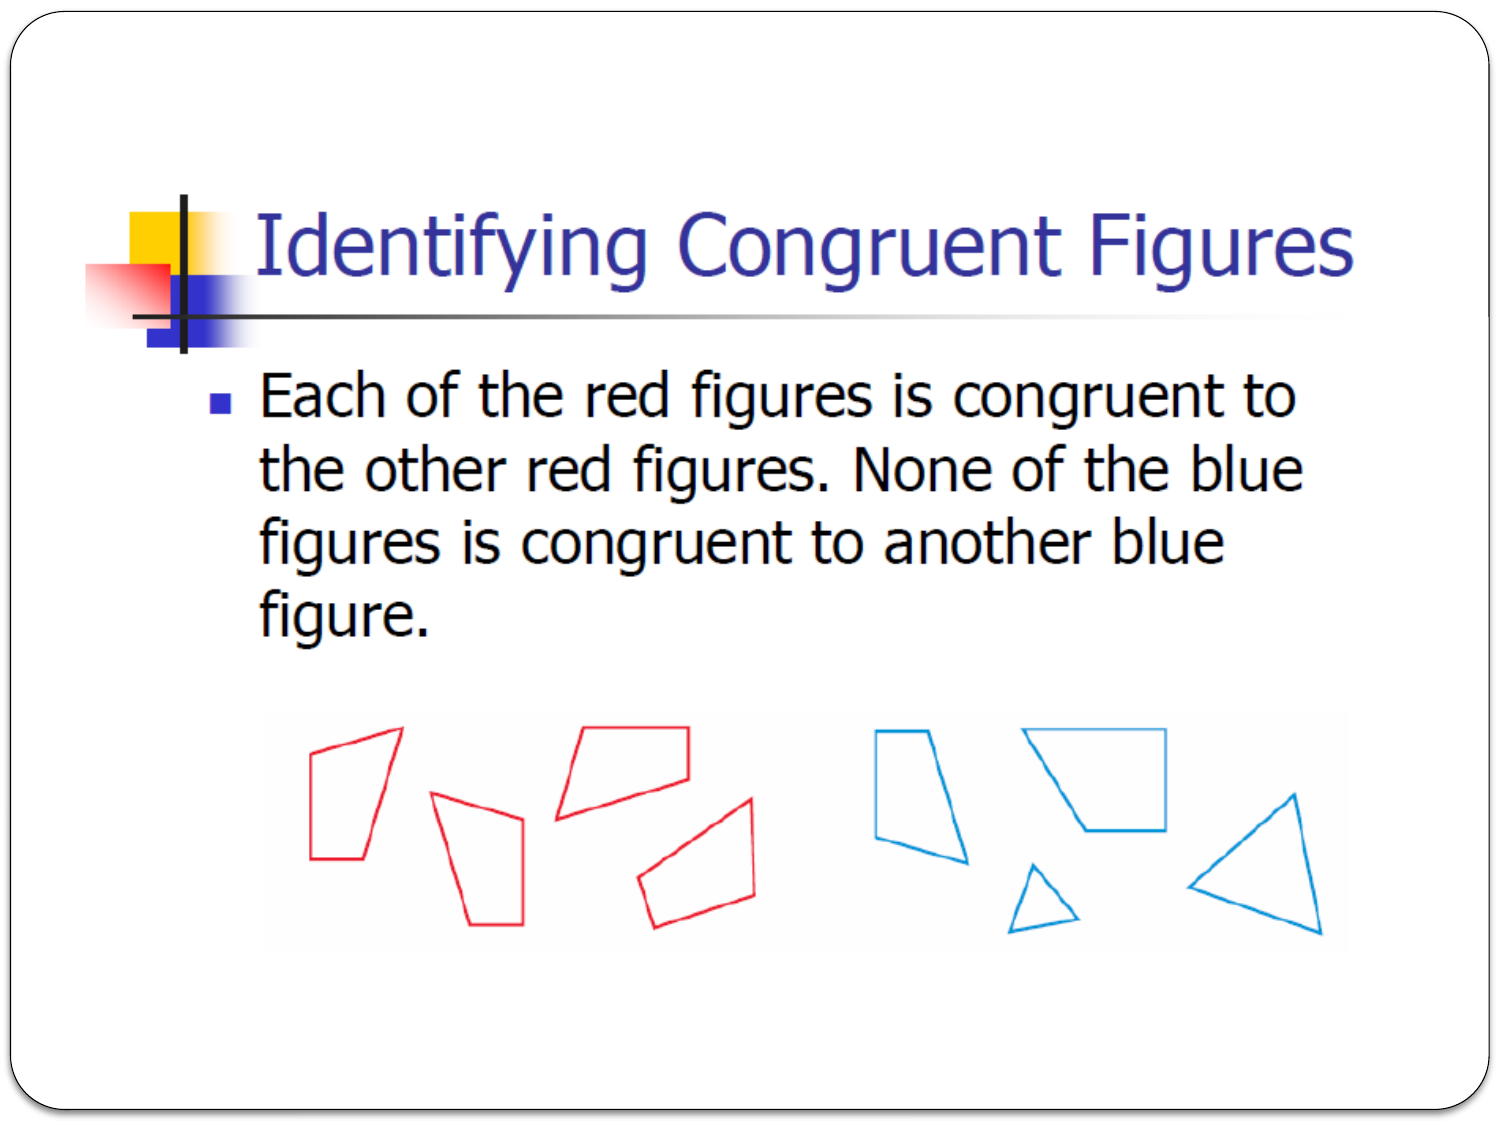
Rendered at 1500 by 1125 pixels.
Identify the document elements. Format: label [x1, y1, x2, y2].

list [62, 149, 1453, 1063]
